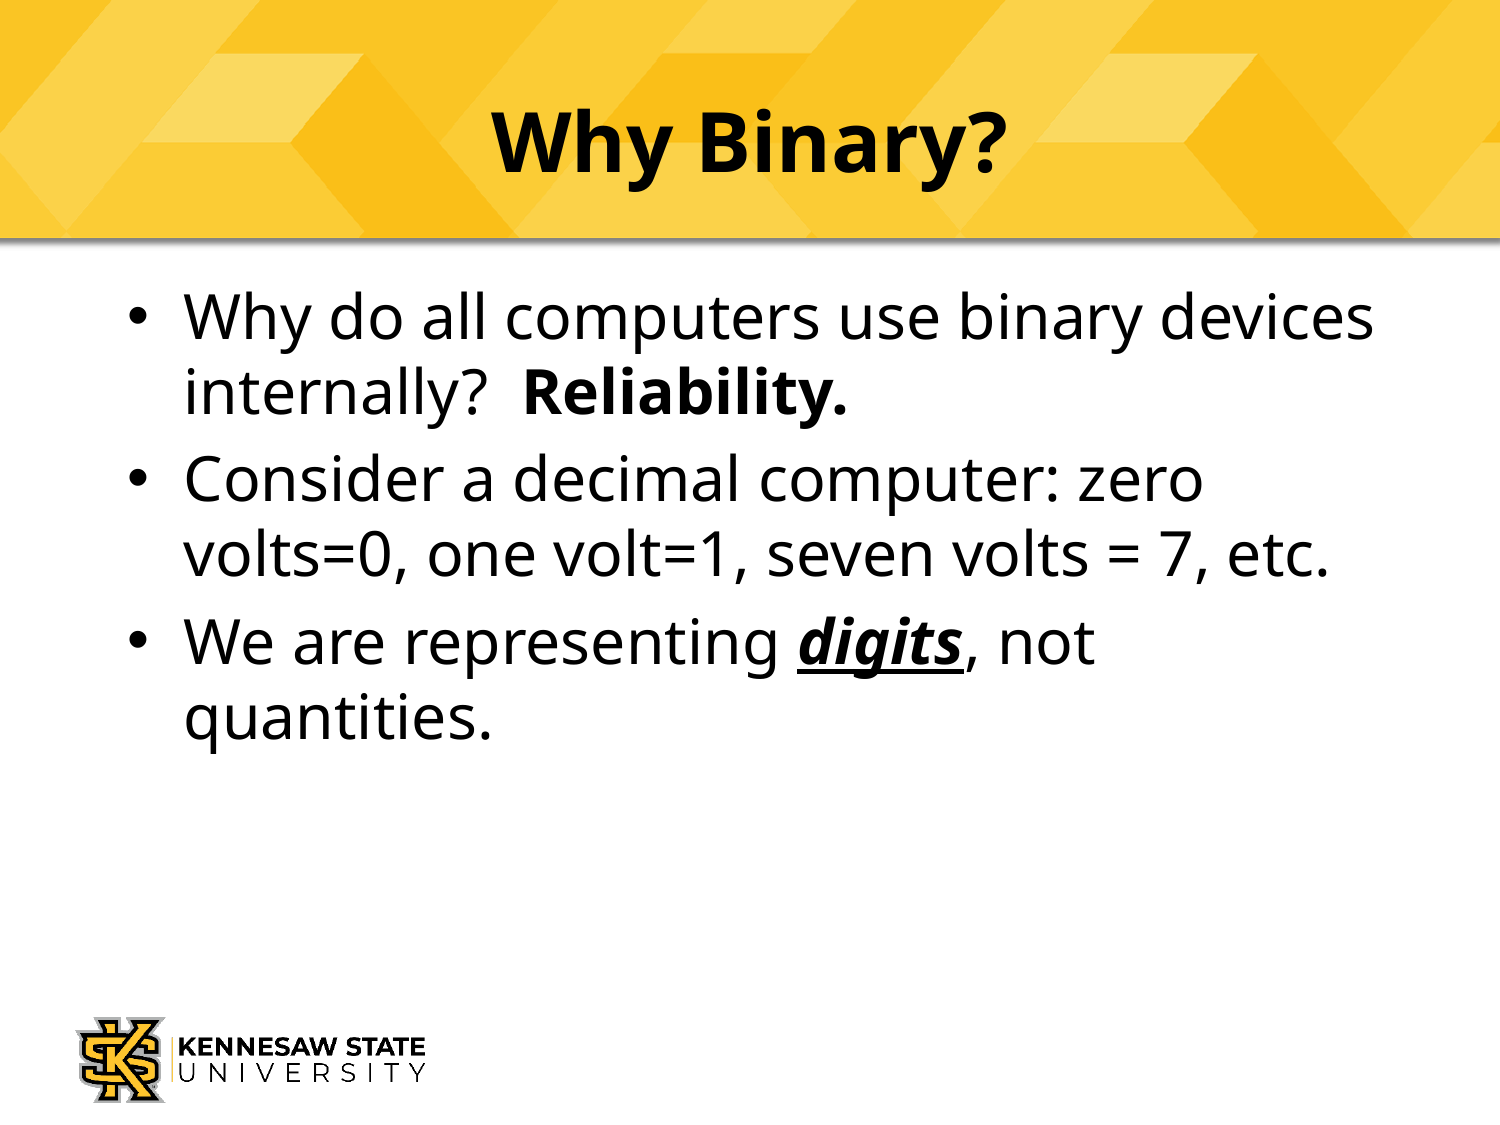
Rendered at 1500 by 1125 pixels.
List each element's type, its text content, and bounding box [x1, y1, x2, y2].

list Why do all computers use binary devices internally? Reliability. Consider a decimal computer: zero volts=0, one volt=1, seven volts = 7, etc. We are representing digits, not quantities. [112, 269, 1425, 1001]
picture [75, 1017, 425, 1103]
picture [0, 0, 1500, 251]
title Why Binary? [75, 45, 1425, 233]
